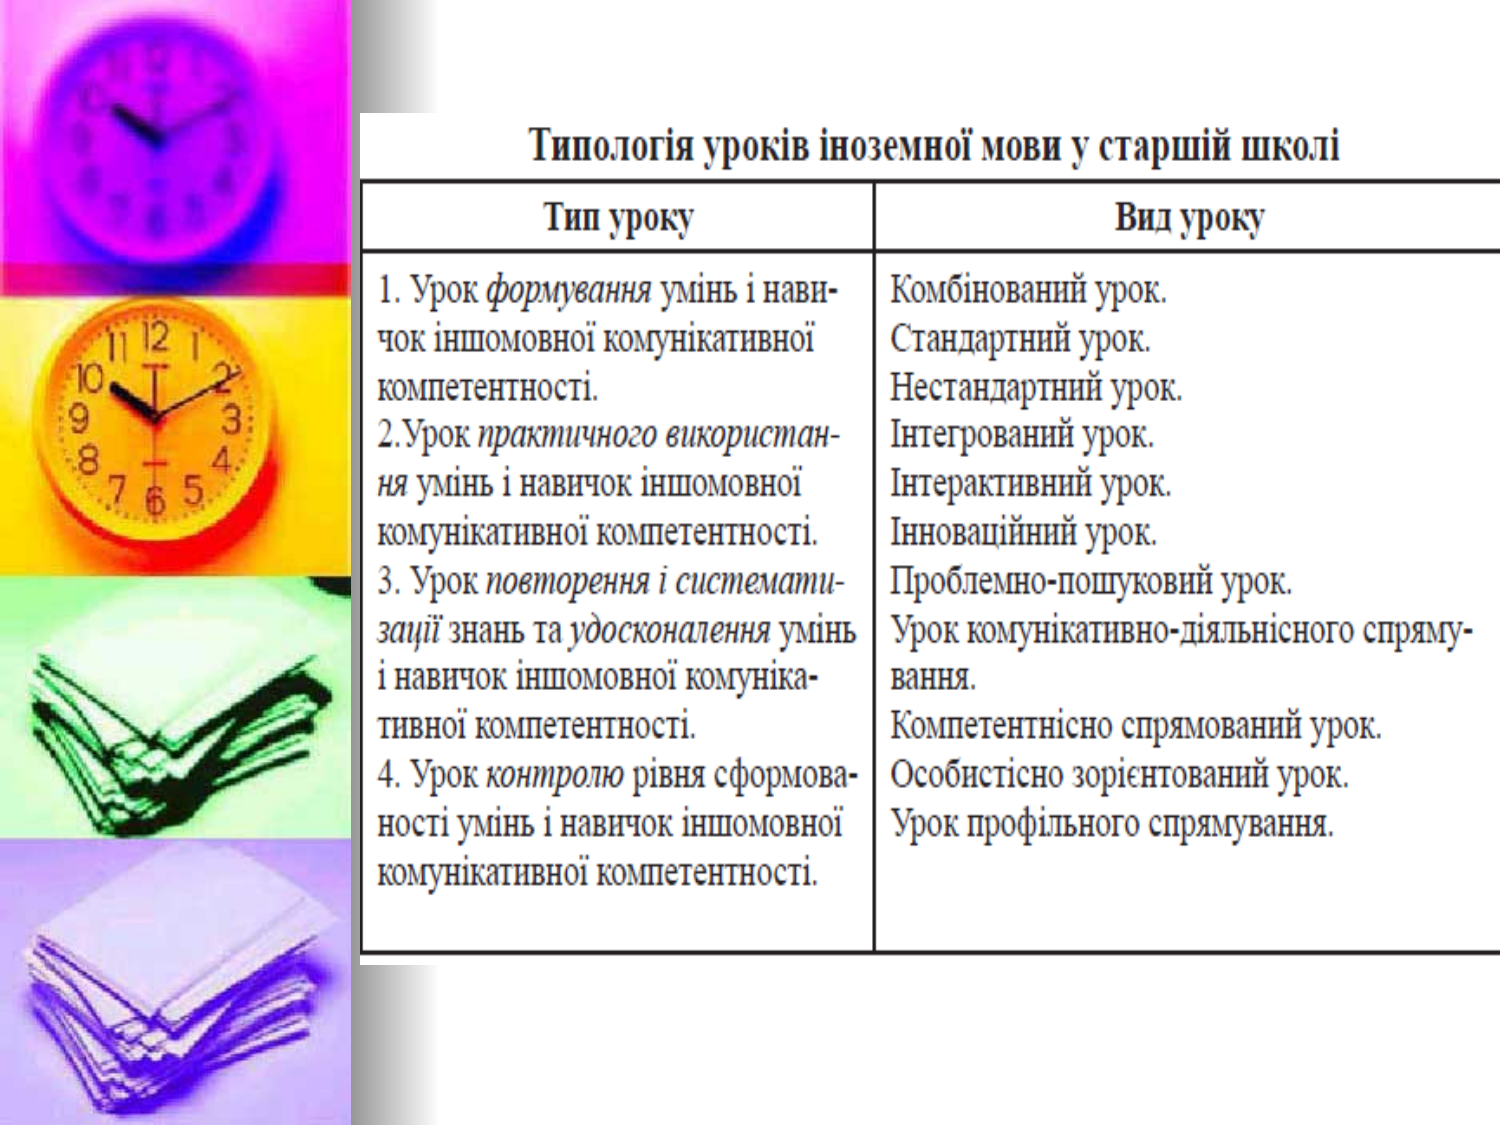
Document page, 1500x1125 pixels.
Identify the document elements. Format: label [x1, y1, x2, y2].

picture [0, 0, 351, 1125]
text_box [359, 113, 1500, 965]
